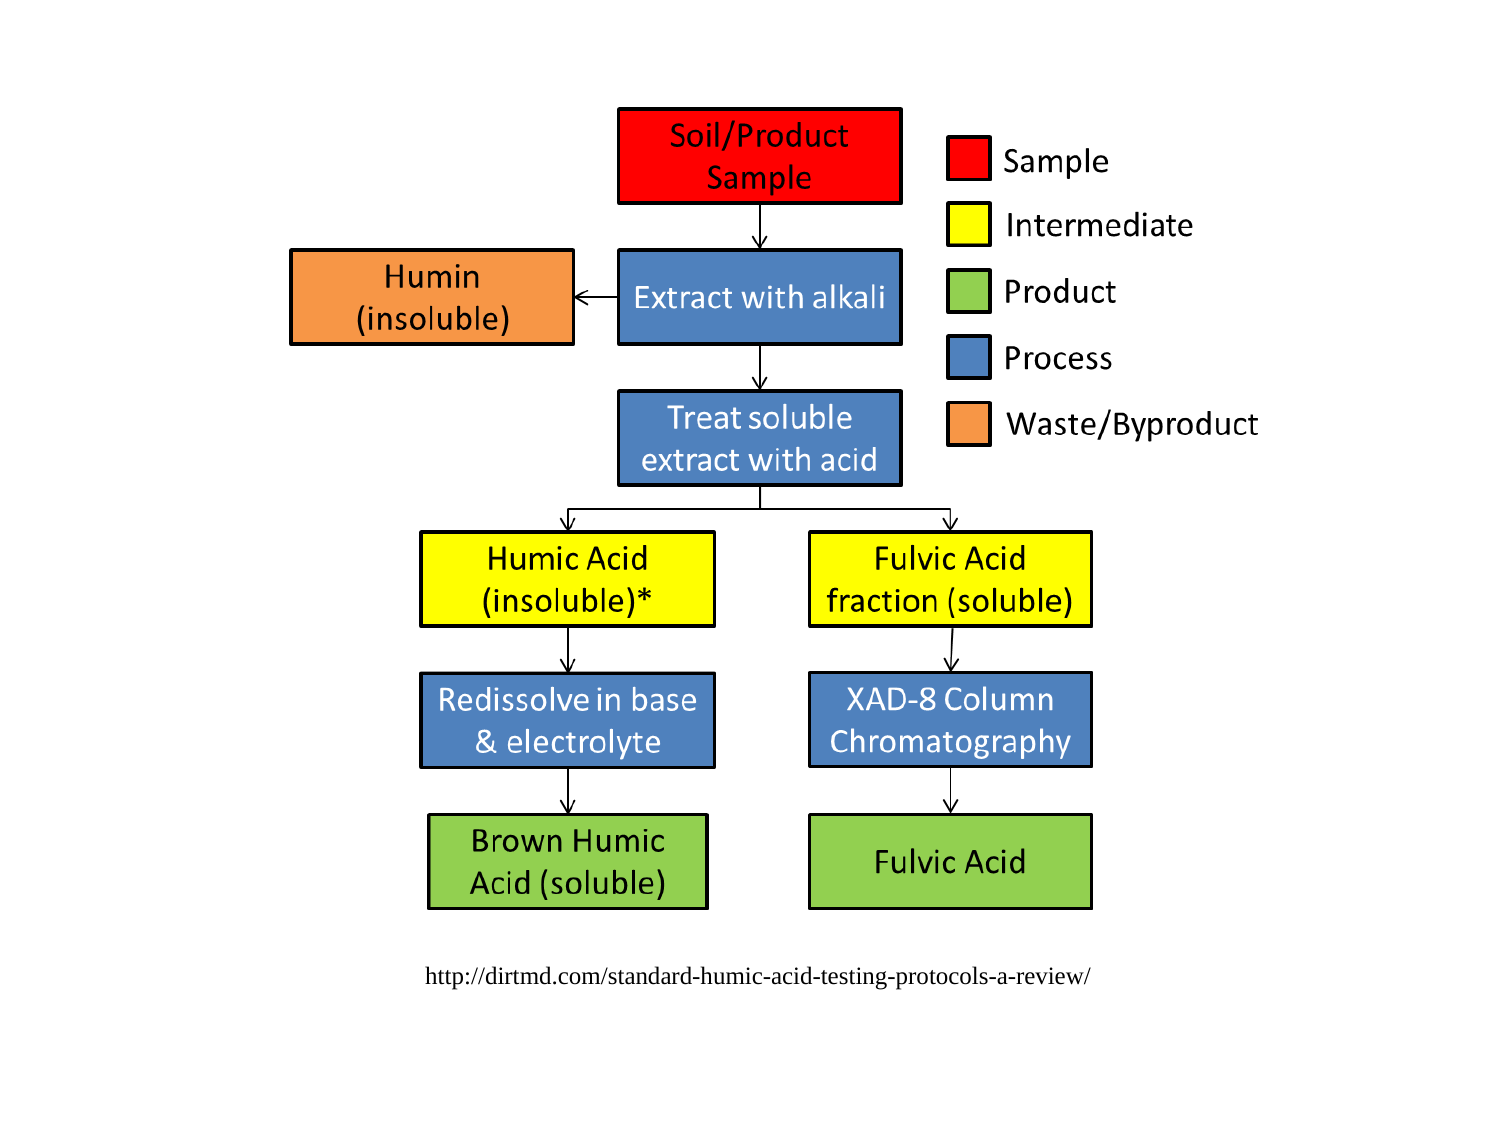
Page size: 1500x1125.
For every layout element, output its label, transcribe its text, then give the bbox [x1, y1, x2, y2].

picture [289, 101, 1282, 925]
text_box http://dirtmd.com/standard-humic-acid-testing-protocols-a-review/ [410, 952, 1161, 997]
